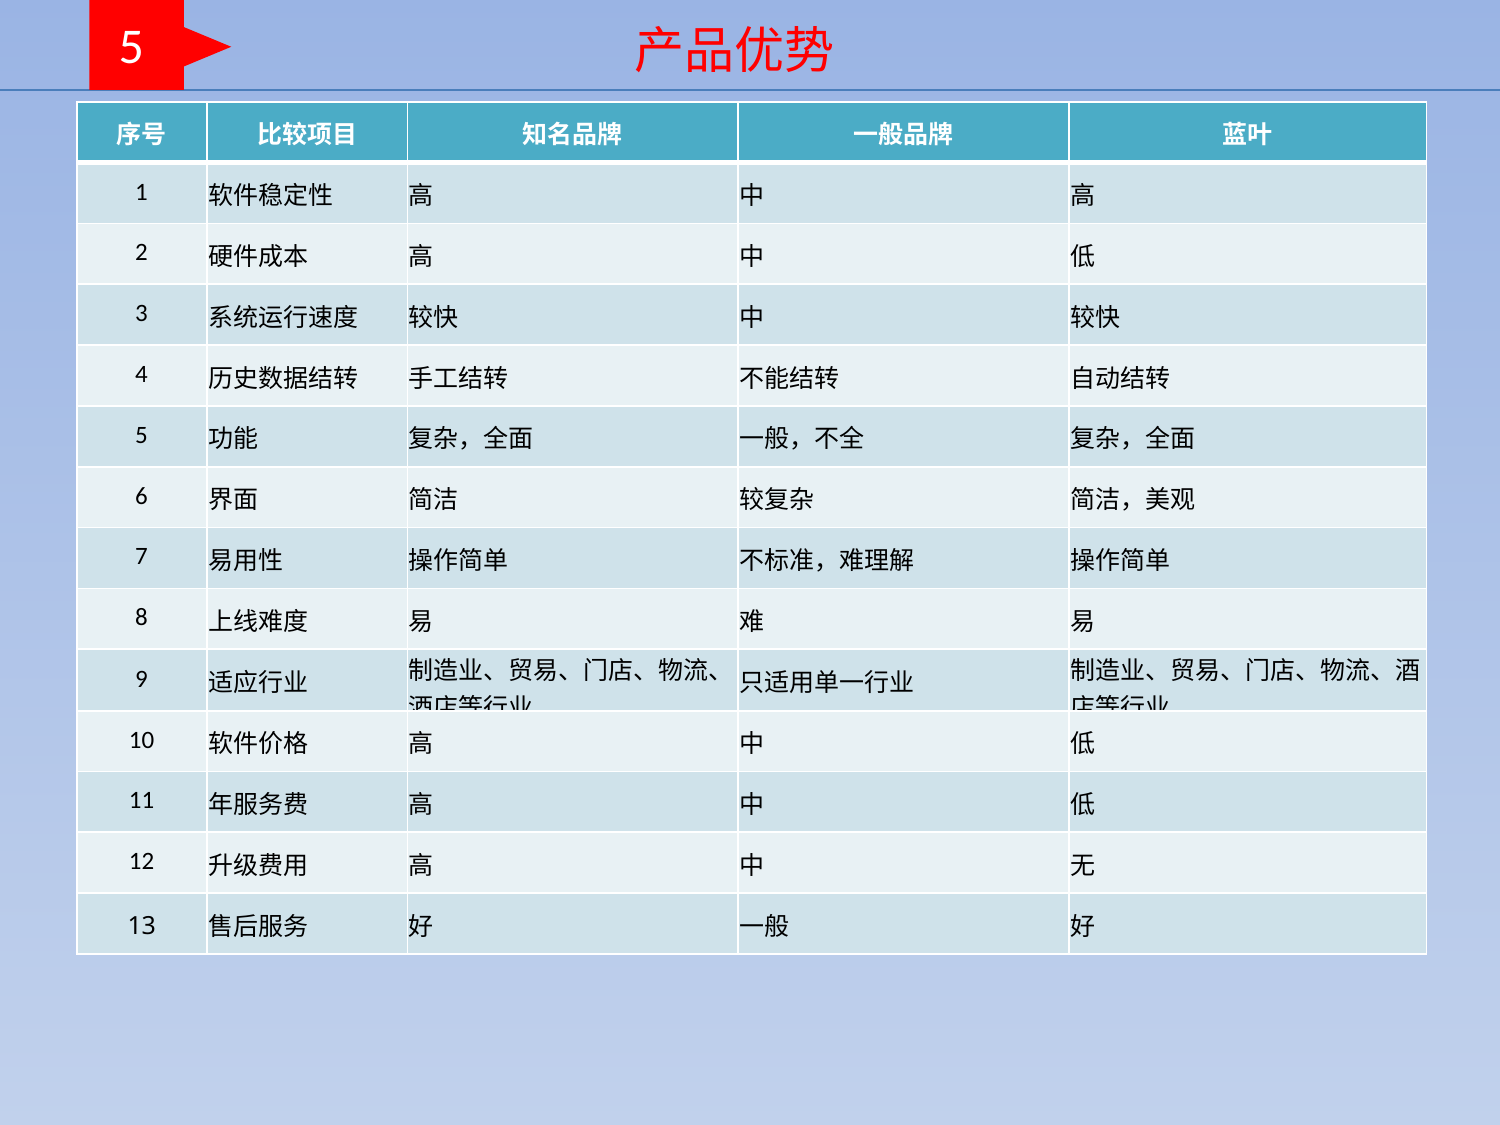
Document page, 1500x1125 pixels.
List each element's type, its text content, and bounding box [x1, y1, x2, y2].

table_cell 13 [78, 894, 206, 953]
table_cell 系统运行速度 [208, 285, 407, 344]
table_cell 好 [1070, 894, 1426, 953]
table_cell 复杂，全面 [1070, 407, 1426, 466]
table_cell 操作简单 [1070, 528, 1426, 588]
table_cell 较快 [408, 285, 737, 344]
table_cell 2 [78, 224, 206, 283]
table_cell 较快 [1070, 285, 1426, 344]
table_cell 5 [78, 407, 206, 466]
table_cell 一般，不全 [739, 407, 1068, 466]
table_cell 年服务费 [208, 772, 407, 831]
table_cell 高 [408, 833, 737, 892]
text_box [87, 0, 186, 89]
table_cell 较复杂 [739, 468, 1068, 527]
table_cell 只适用单一行业 [739, 650, 1068, 710]
table_cell 适应行业 [208, 650, 407, 710]
text_box 产品优势 [620, 10, 975, 86]
table_cell 高 [408, 712, 737, 771]
table_cell 无 [1070, 833, 1426, 892]
table_cell 易用性 [208, 528, 407, 588]
table_cell 售后服务 [208, 894, 407, 953]
table_header 序号 [78, 103, 206, 160]
table_cell 11 [78, 772, 206, 831]
table_cell 历史数据结转 [208, 346, 407, 405]
table_cell 功能 [208, 407, 407, 466]
table_cell 制造业、贸易、门店、物流、酒店等行业 [1070, 650, 1426, 710]
table_cell 制造业、贸易、门店、物流、酒店等行业 [408, 650, 737, 710]
table_cell 易 [1070, 589, 1426, 648]
table_cell 操作简单 [408, 528, 737, 588]
table_cell 不标准，难理解 [739, 528, 1068, 588]
table_cell 手工结转 [408, 346, 737, 405]
table_cell 12 [78, 833, 206, 892]
table_header 比较项目 [208, 103, 407, 160]
table_header 一般品牌 [739, 103, 1068, 160]
table_cell 不能结转 [739, 346, 1068, 405]
table_cell 软件稳定性 [208, 165, 407, 223]
table_cell 高 [408, 224, 737, 283]
table_cell 上线难度 [208, 589, 407, 648]
table_cell 低 [1070, 224, 1426, 283]
table_cell 好 [408, 894, 737, 953]
table_cell 简洁，美观 [1070, 468, 1426, 527]
table_cell 低 [1070, 772, 1426, 831]
table_cell 3 [78, 285, 206, 344]
table_cell 10 [78, 712, 206, 771]
table_header 蓝叶 [1070, 103, 1426, 160]
table_cell 中 [739, 833, 1068, 892]
table_cell 自动结转 [1070, 346, 1426, 405]
table_cell 中 [739, 224, 1068, 283]
table_cell 中 [739, 285, 1068, 344]
table_cell 1 [78, 165, 206, 223]
table_cell 低 [1070, 712, 1426, 771]
table_cell 硬件成本 [208, 224, 407, 283]
table_cell 9 [78, 650, 206, 710]
table_header 知名品牌 [408, 103, 737, 160]
table_cell 界面 [208, 468, 407, 527]
table_cell 中 [739, 712, 1068, 771]
table_cell 升级费用 [208, 833, 407, 892]
table_cell 高 [1070, 165, 1426, 223]
table_cell 高 [408, 772, 737, 831]
table_cell 一般 [739, 894, 1068, 953]
table_cell 7 [78, 528, 206, 588]
table_cell 复杂，全面 [408, 407, 737, 466]
table_cell 4 [78, 346, 206, 405]
table_cell 简洁 [408, 468, 737, 527]
text_box [179, 24, 234, 70]
table_cell 易 [408, 589, 737, 648]
table_cell 6 [78, 468, 206, 527]
table_cell 8 [78, 589, 206, 648]
table_cell 高 [408, 165, 737, 223]
table_cell 中 [739, 772, 1068, 831]
table_cell 中 [739, 165, 1068, 223]
text_box 5 [103, 6, 159, 81]
table_cell 软件价格 [208, 712, 407, 771]
table_cell 难 [739, 589, 1068, 648]
